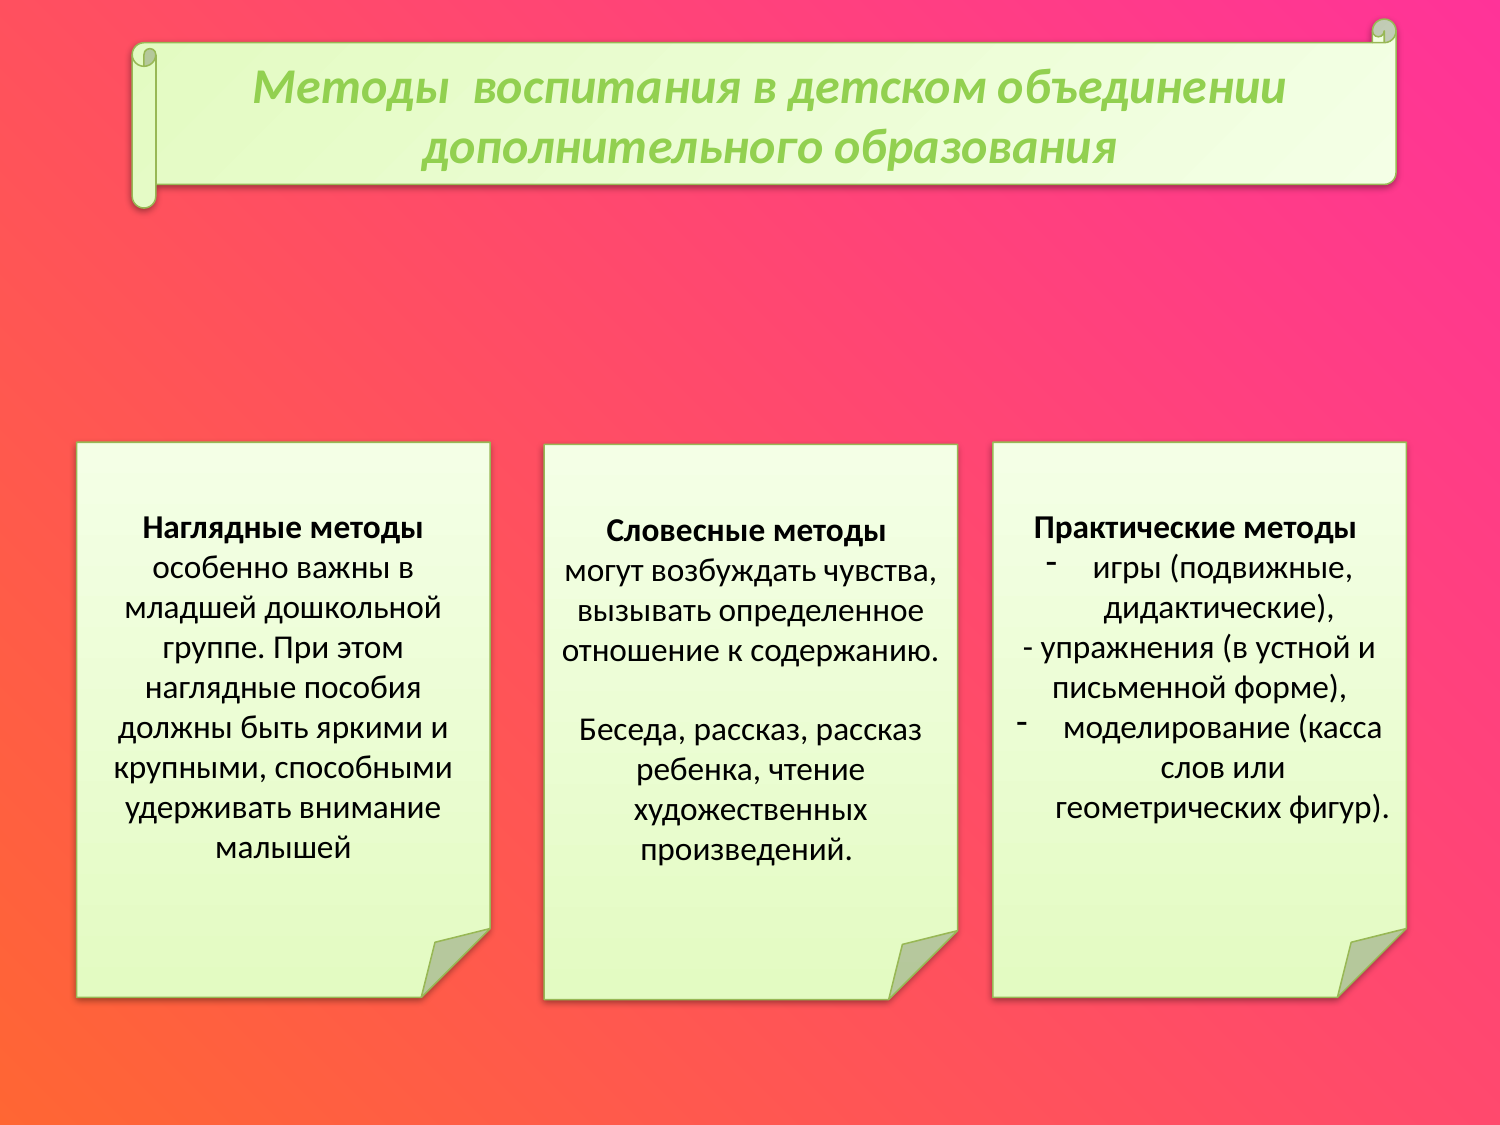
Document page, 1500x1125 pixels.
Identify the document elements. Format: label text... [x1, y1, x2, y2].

text_box Наглядные методы особенно важны в младшей дошкольной группе. При этом наглядные пособия должны быть яркими и крупными, способными удерживать внимание малышей [75, 441, 491, 999]
text_box Практические методы игры (подвижные, дидактические), - упражнения (в устной и письменной форме), моделирование (касса слов или геометрических фигур). [992, 441, 1408, 999]
text_box Словесные методы могут возбуждать чувства, вызывать определенное отношение к содержанию. Беседа, рассказ, рассказ ребенка, чтение художественных произведений. [543, 443, 959, 1001]
text_box Методы воспитания в детском объединении дополнительного образования [131, 18, 1397, 209]
